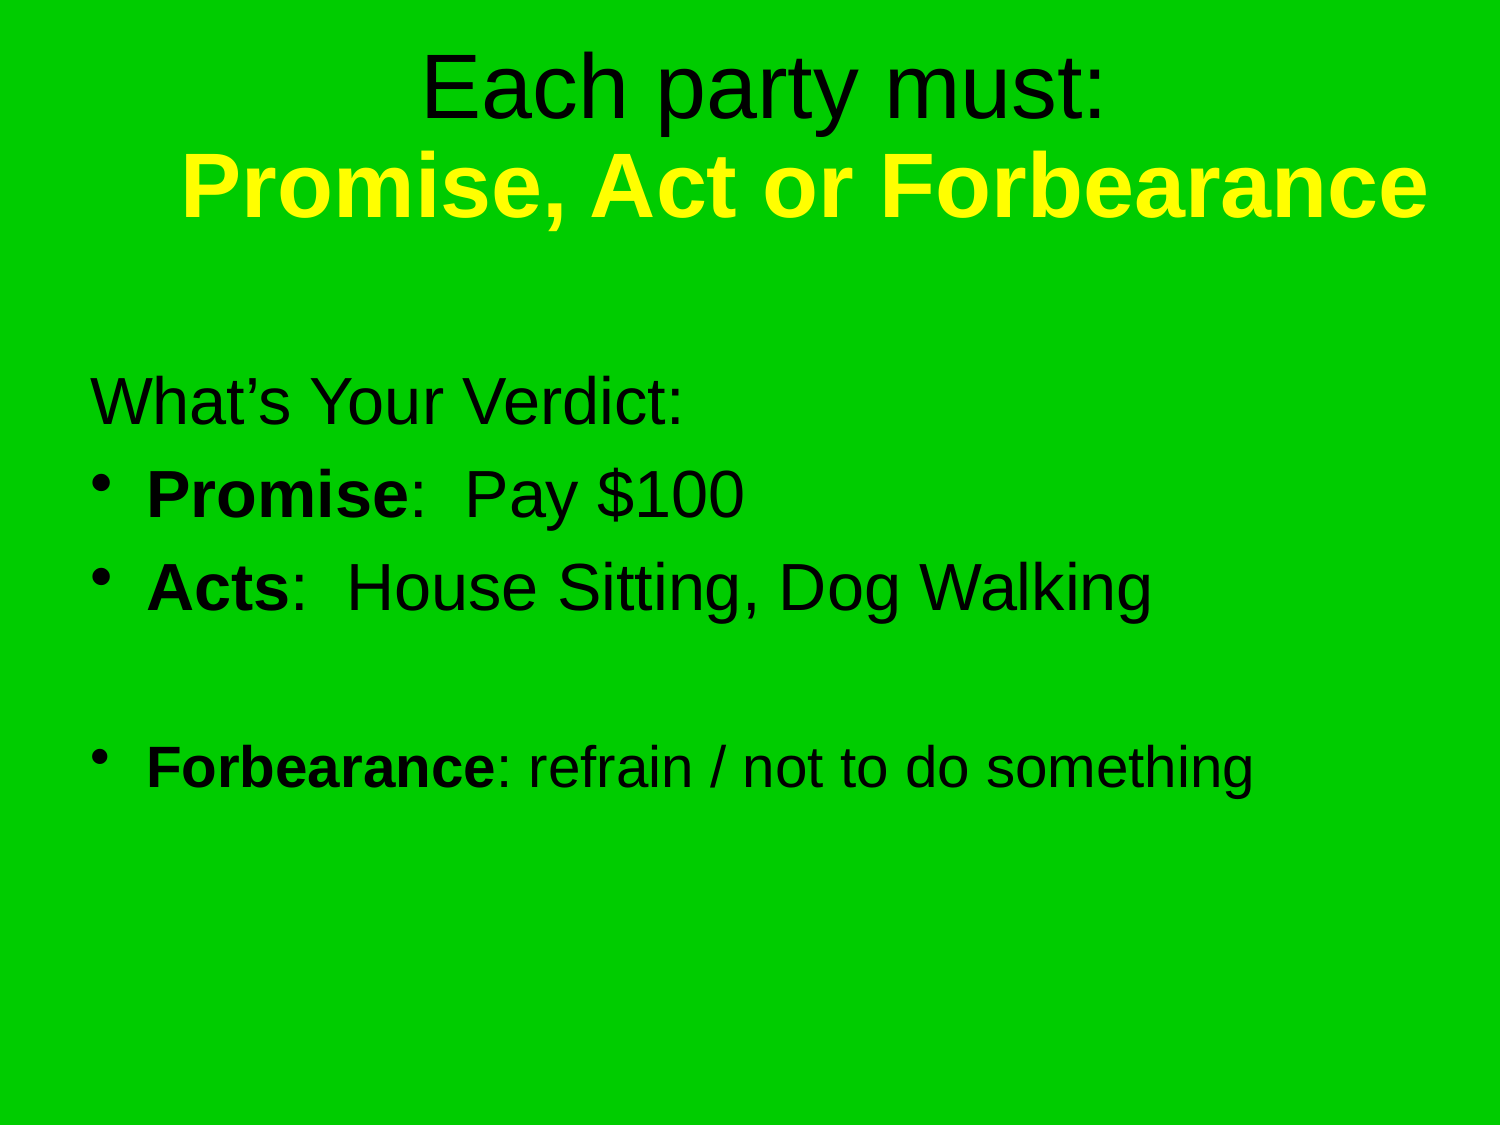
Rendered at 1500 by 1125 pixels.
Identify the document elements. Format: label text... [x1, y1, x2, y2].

title Each party must: Promise, Act or Forbearance [49, 44, 1451, 233]
list What’s Your Verdict: Promise: Pay $100 Acts: House Sitting, Dog Walking Forbearance: refrain / not to do something [74, 349, 1426, 1006]
